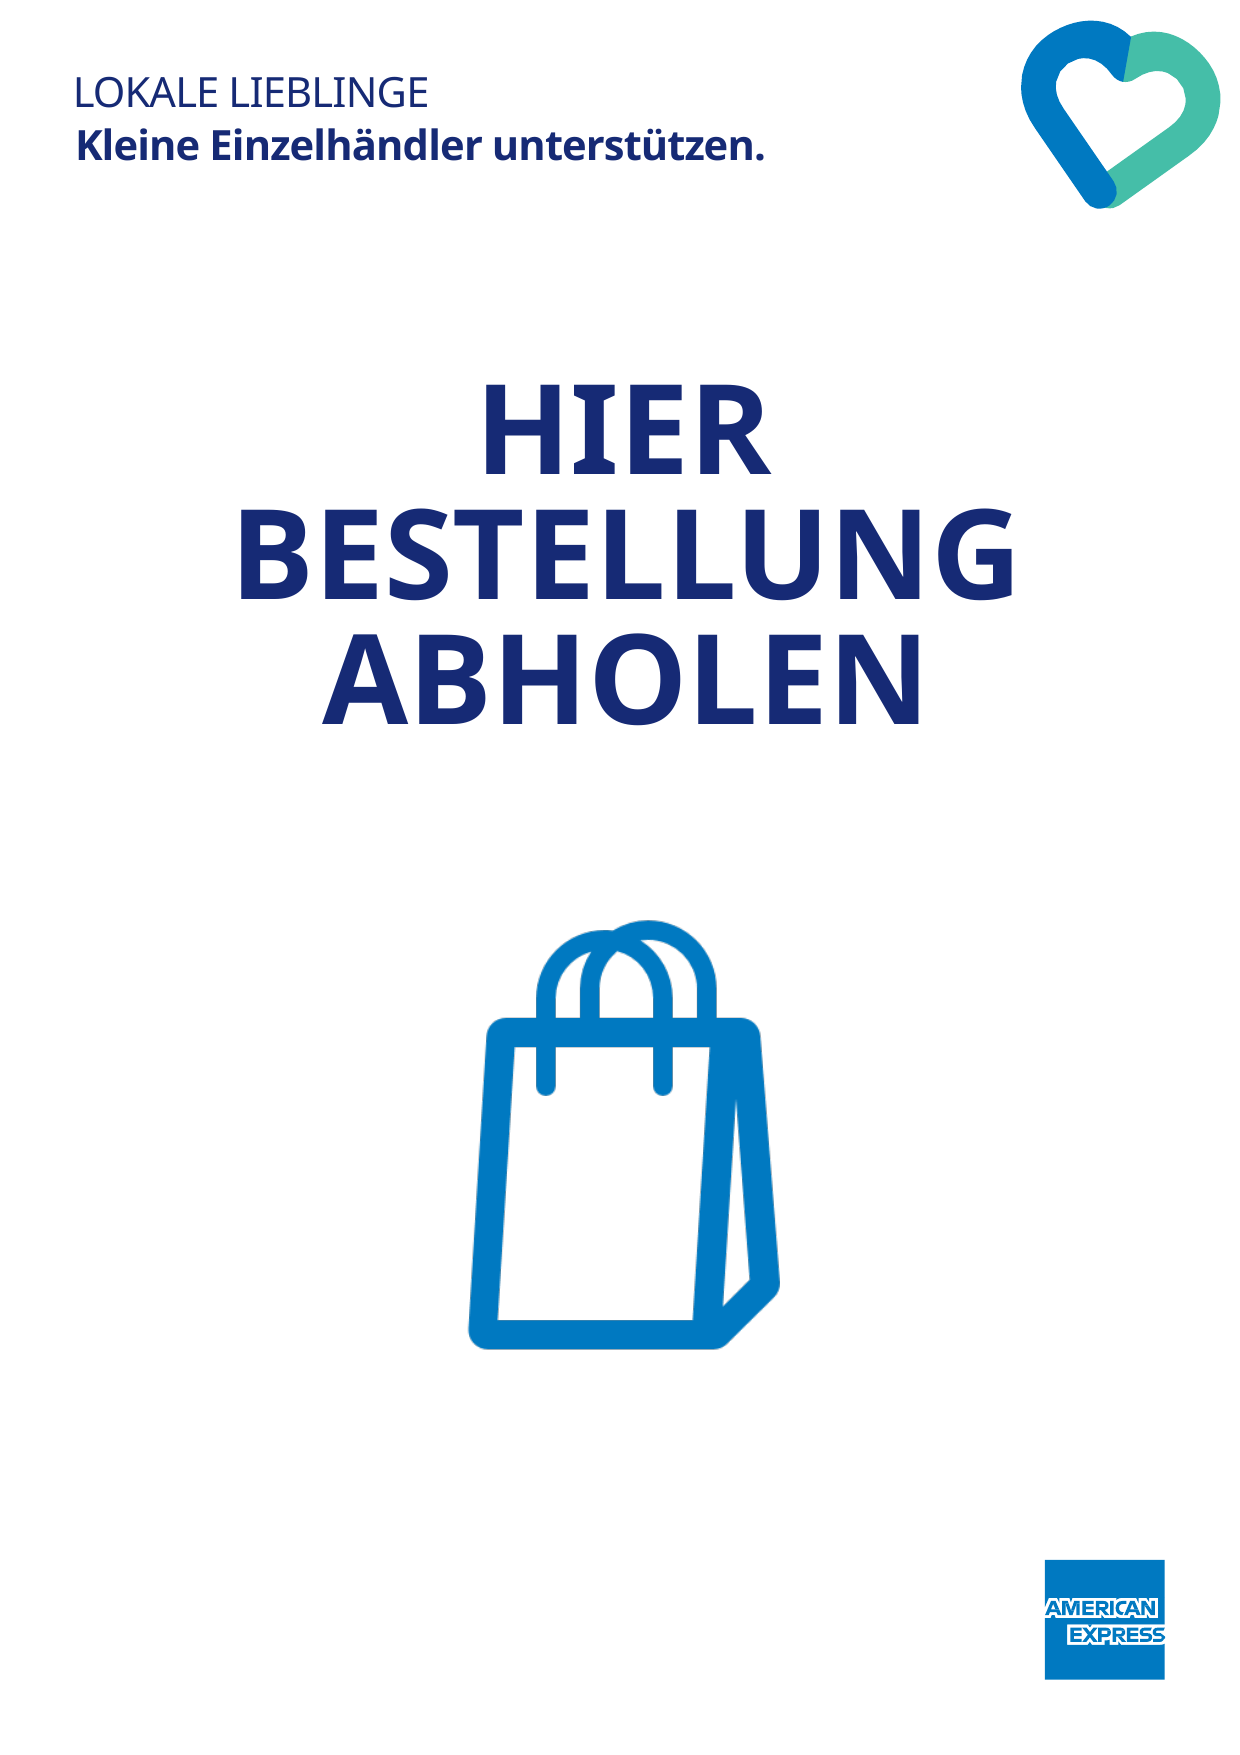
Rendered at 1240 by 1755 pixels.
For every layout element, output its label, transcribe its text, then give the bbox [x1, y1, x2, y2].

text_box [1070, 1627, 1111, 1642]
text_box LOKALE LIEBLINGE Kleine Einzelhändler unterstützen. [72, 64, 970, 169]
text_box [1112, 1627, 1166, 1642]
text_box [1106, 31, 1221, 209]
text_box [1115, 1600, 1155, 1616]
picture [390, 901, 858, 1369]
text_box [1082, 1600, 1094, 1616]
text_box [1095, 1600, 1114, 1616]
text_box [1044, 1559, 1165, 1680]
text_box [1045, 1600, 1080, 1616]
list HIER BESTELLUNG ABHOLEN [120, 347, 1128, 1377]
text_box [1021, 20, 1132, 209]
